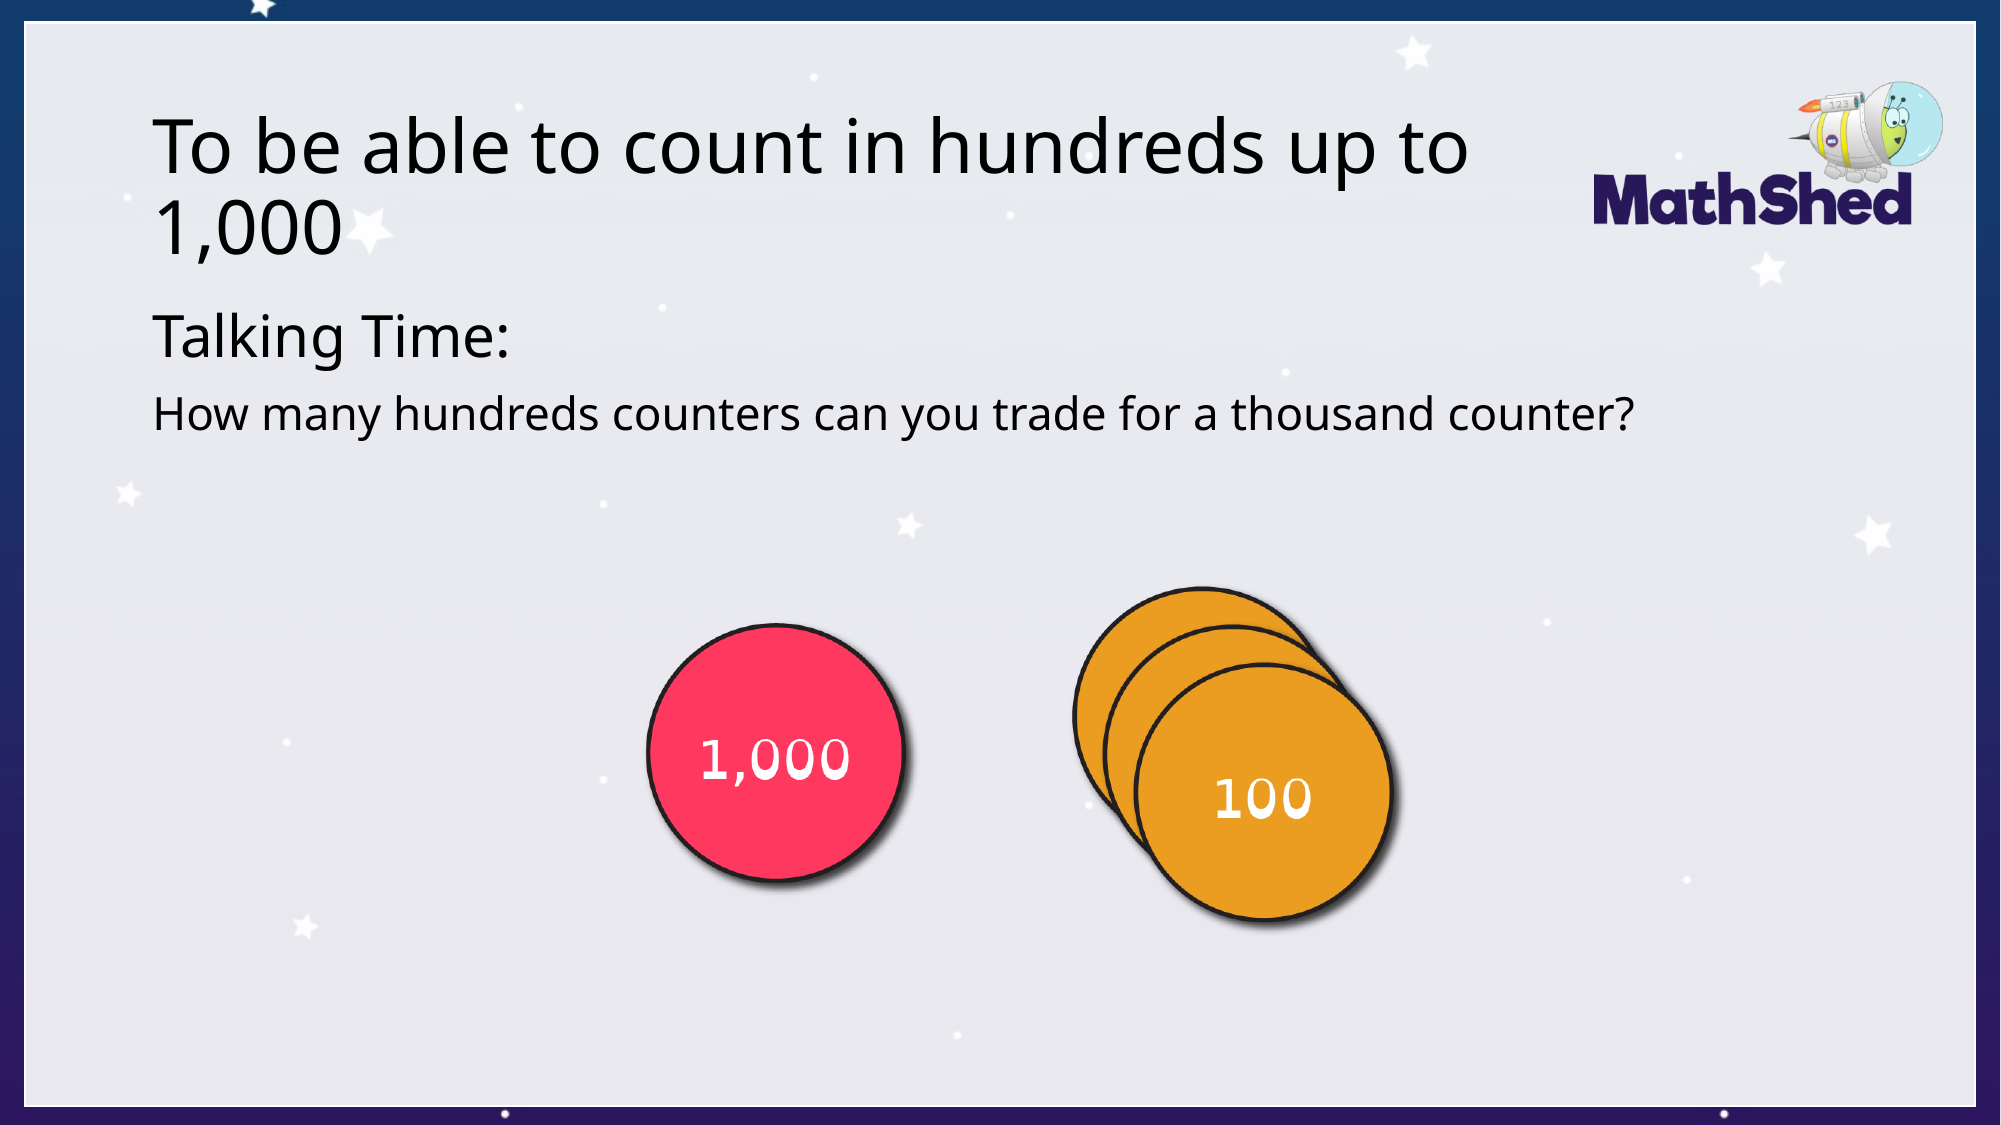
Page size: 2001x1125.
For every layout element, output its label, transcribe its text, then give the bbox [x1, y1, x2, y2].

list Talking Time: How many hundreds counters can you trade for a thousand counter? [137, 299, 1863, 1014]
picture [0, 0, 2001, 1125]
title To be able to count in hundreds up to 1,000 [137, 81, 1578, 299]
